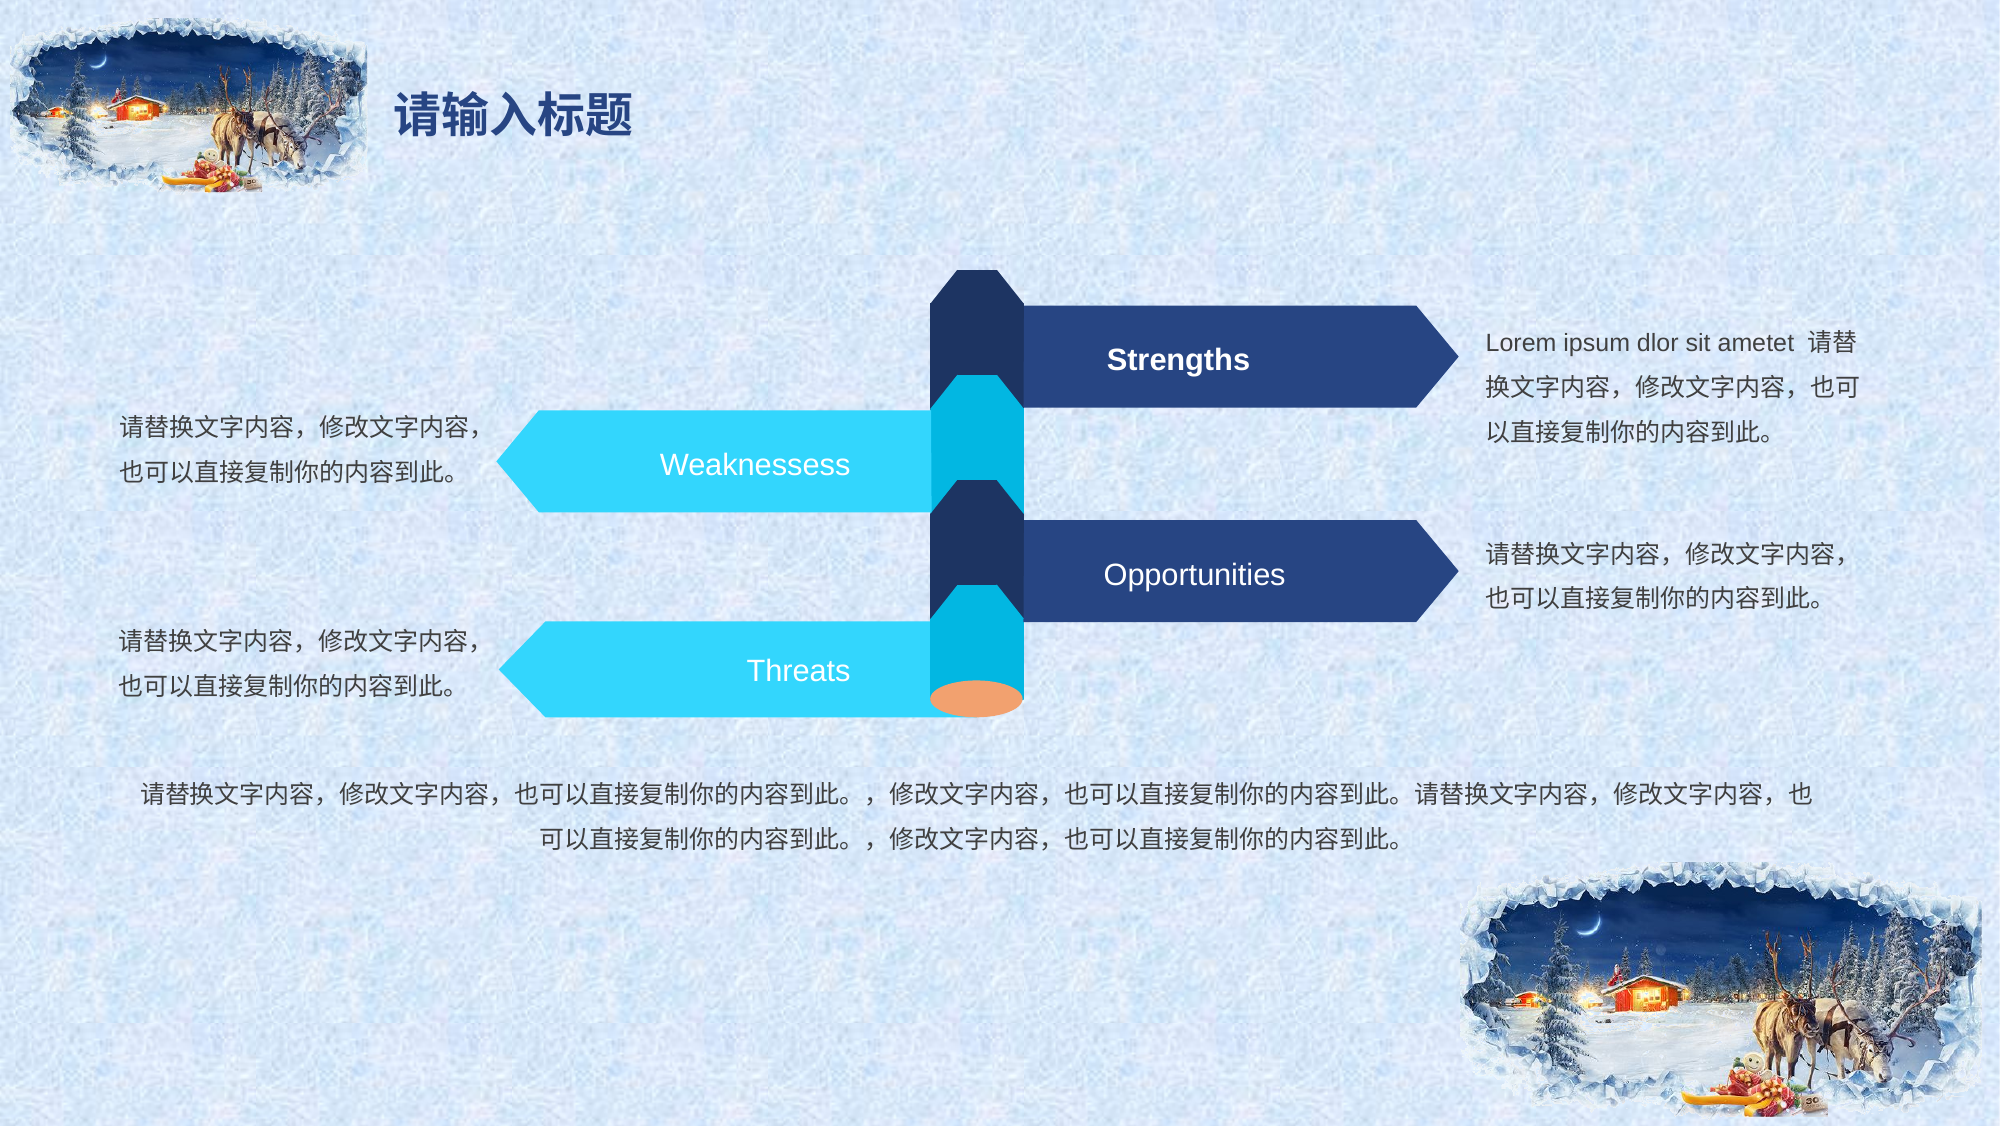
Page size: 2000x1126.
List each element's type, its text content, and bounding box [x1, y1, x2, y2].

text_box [496, 269, 1459, 718]
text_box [10, 18, 1323, 199]
text_box 请替换文字内容，修改文字内容，也可以直接复制你的内容到此。，修改文字内容，也可以直接复制你的内容到此。请替换文字内容，修改文字内容，也可以直接复制你的内容到此。，修改文字内容，也可以直接复制你的内容到此。 [114, 756, 1840, 862]
text_box [0, 0, 2000, 1126]
text_box 请替换文字内容，修改文字内容，也可以直接复制你的内容到此。 [1485, 523, 1870, 613]
picture [1460, 862, 1991, 1126]
text_box 请替换文字内容，修改文字内容，也可以直接复制你的内容到此。 [104, 610, 469, 701]
text_box 请替换文字内容，修改文字内容，也可以直接复制你的内容到此。 [104, 397, 470, 487]
text_box Lorem ipsum dlor sit ametet 请替换文字内容，修改文字内容，也可以直接复制你的内容到此。 [1485, 311, 1870, 447]
